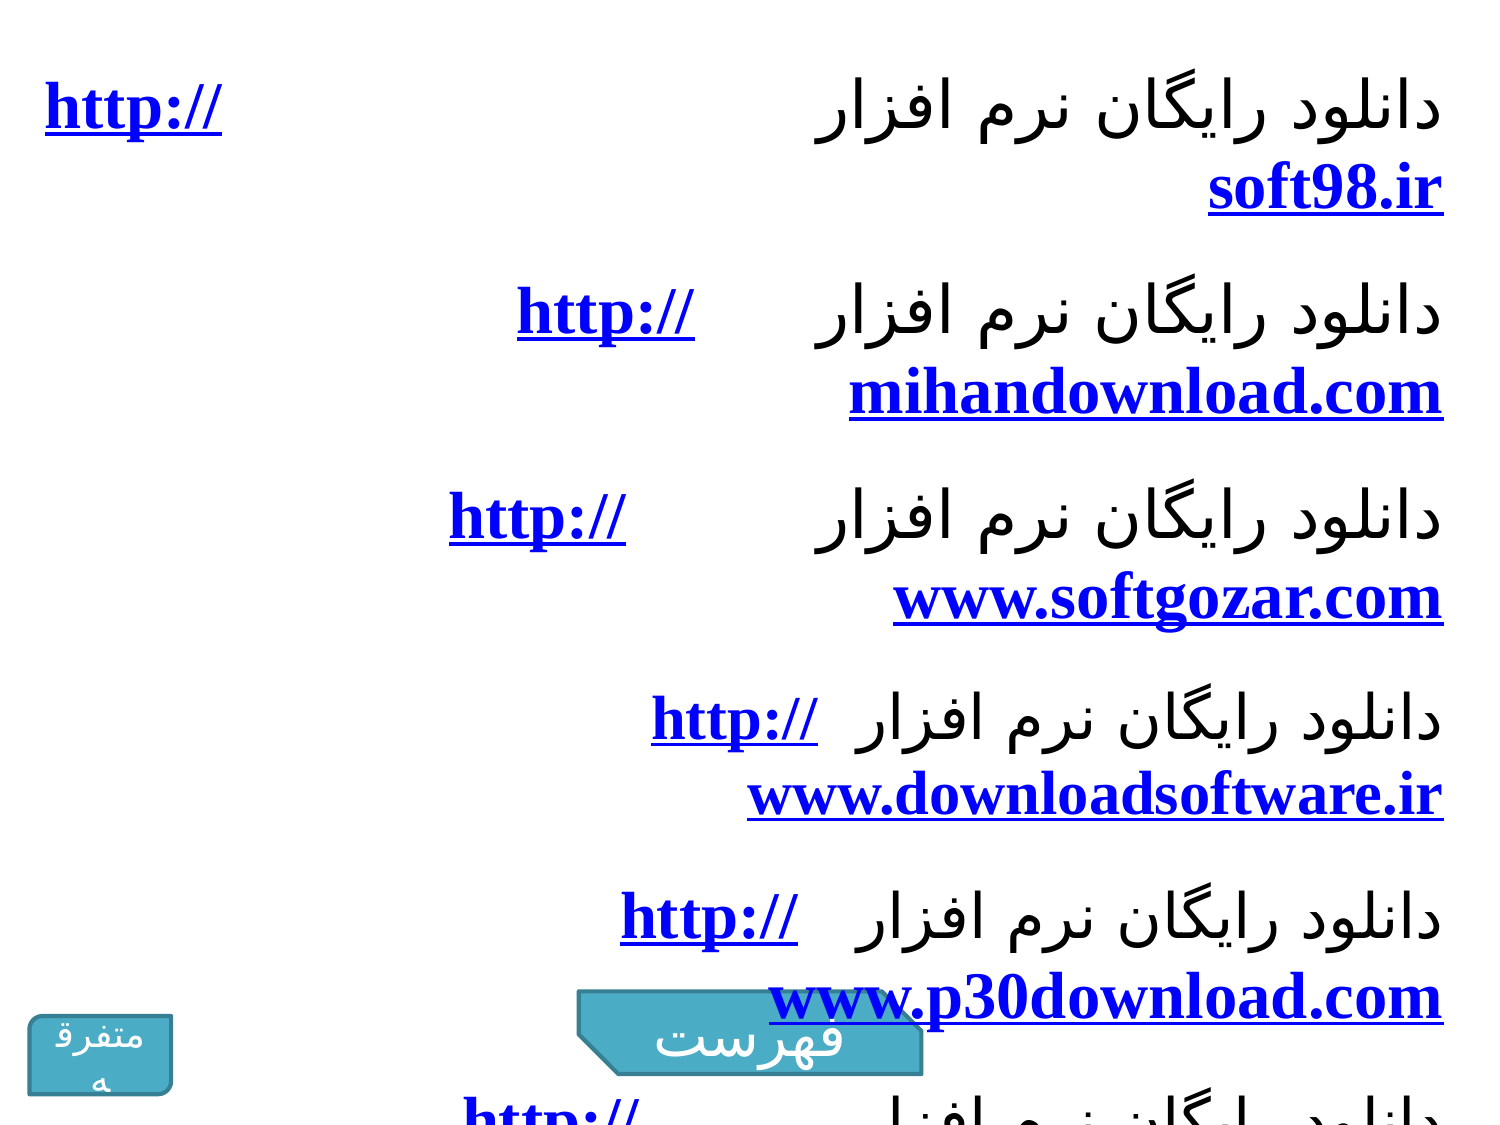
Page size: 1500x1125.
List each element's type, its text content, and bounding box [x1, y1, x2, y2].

text_box دانلود رایگان نرم افزار http://soft98.ir دانلود رایگان نرم افزار http://mihandownload.com دانلود رایگان نرم افزار http://www.softgozar.com دانلود رایگان نرم افزار http://www.downloadsoftware.ir دانلود رایگان نرم افزار http://www.p30download.com دانلود رایگان نرم افزار http://www.p30world.com دانلود نرم افزار http://www.rasekhoon.net [29, 54, 1459, 1125]
